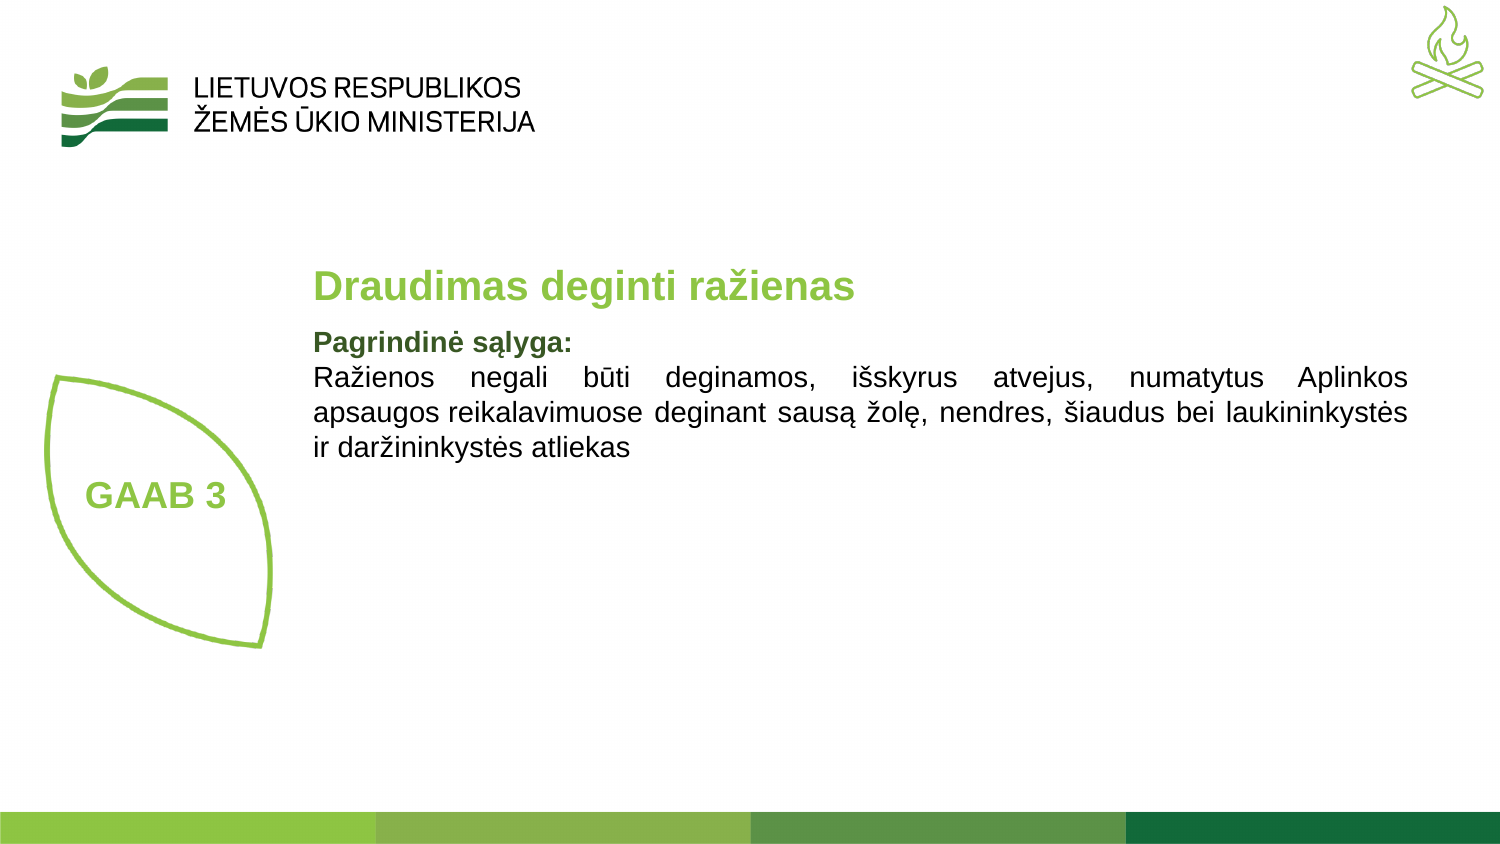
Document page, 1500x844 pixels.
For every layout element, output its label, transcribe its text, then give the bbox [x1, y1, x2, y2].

picture [0, 0, 1500, 844]
text_box Draudimas deginti ražienas​ [298, 250, 1278, 315]
text_box Pagrindinė sąlyga:​ Ražienos negali būti deginamos, išskyrus atvejus, numatytus Aplinkos apsaugos reikalavimuose deginant sausą žolę, nendres, šiaudus bei laukininkystės ir daržininkystės atliekas​ [298, 315, 1424, 471]
